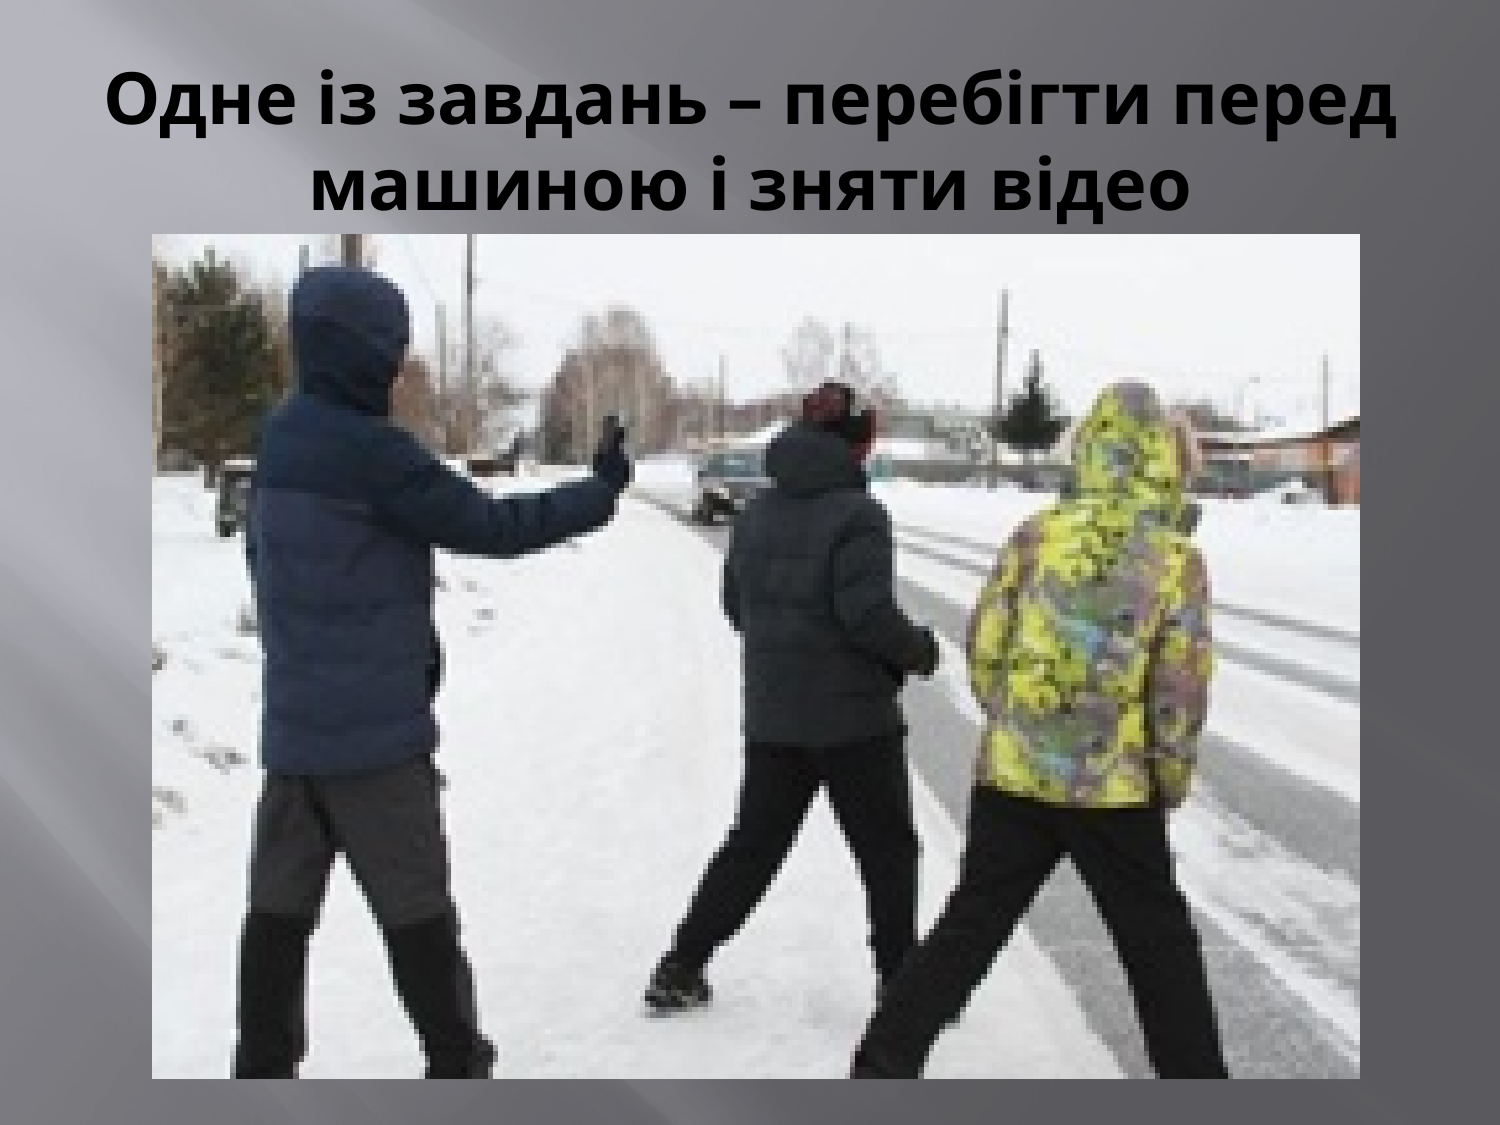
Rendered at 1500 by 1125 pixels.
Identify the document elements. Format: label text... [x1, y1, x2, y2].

picture [152, 234, 1360, 1079]
title Одне із завдань – перебігти перед машиною і зняти відео [75, 45, 1425, 233]
